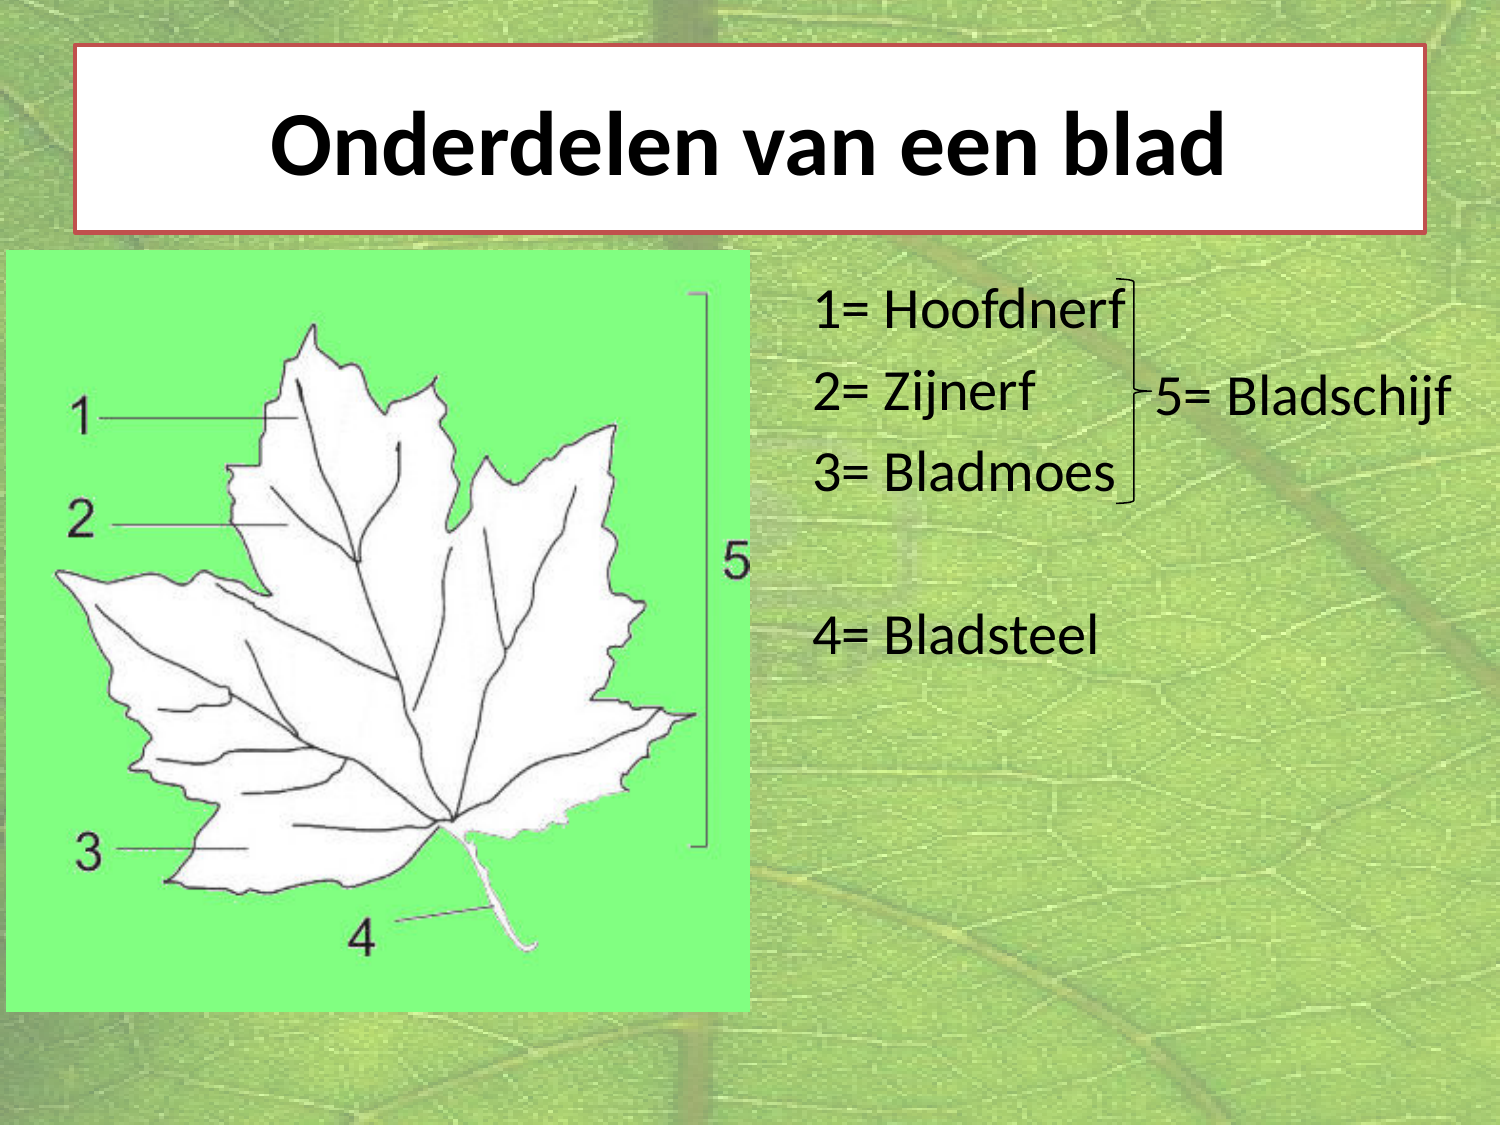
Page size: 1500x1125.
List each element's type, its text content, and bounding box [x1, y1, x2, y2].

text_box [1116, 278, 1139, 505]
picture [6, 250, 751, 1012]
title Onderdelen van een blad [73, 43, 1427, 235]
text_box 5= Bladschijf [1139, 349, 1471, 435]
list 1= Hoofdnerf 2= Zijnerf 3= Bladmoes 4= Bladsteel [797, 262, 1425, 1005]
